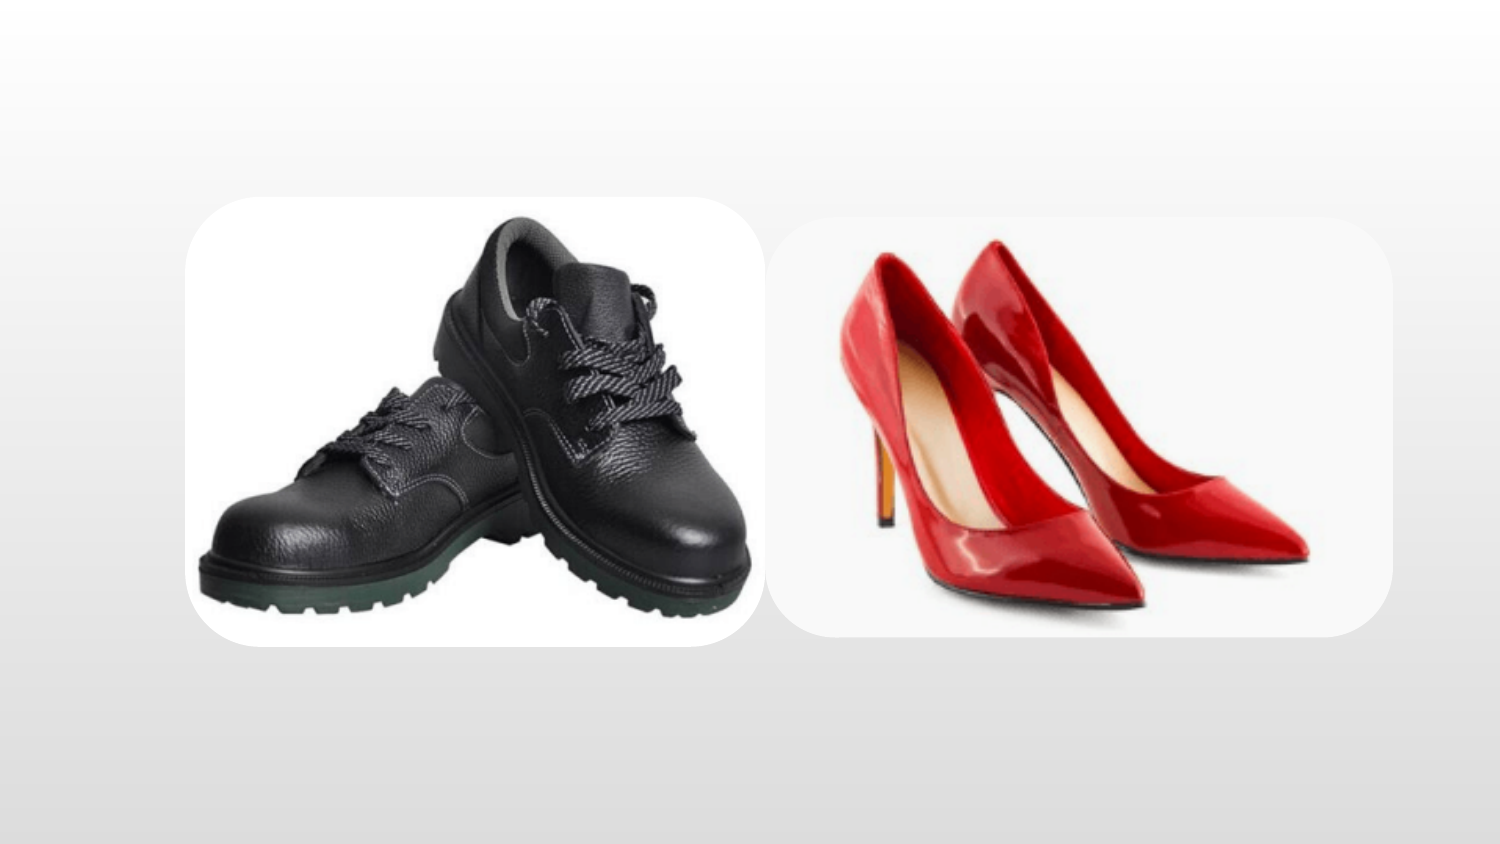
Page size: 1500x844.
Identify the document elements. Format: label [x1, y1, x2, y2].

text_box [185, 196, 1393, 647]
